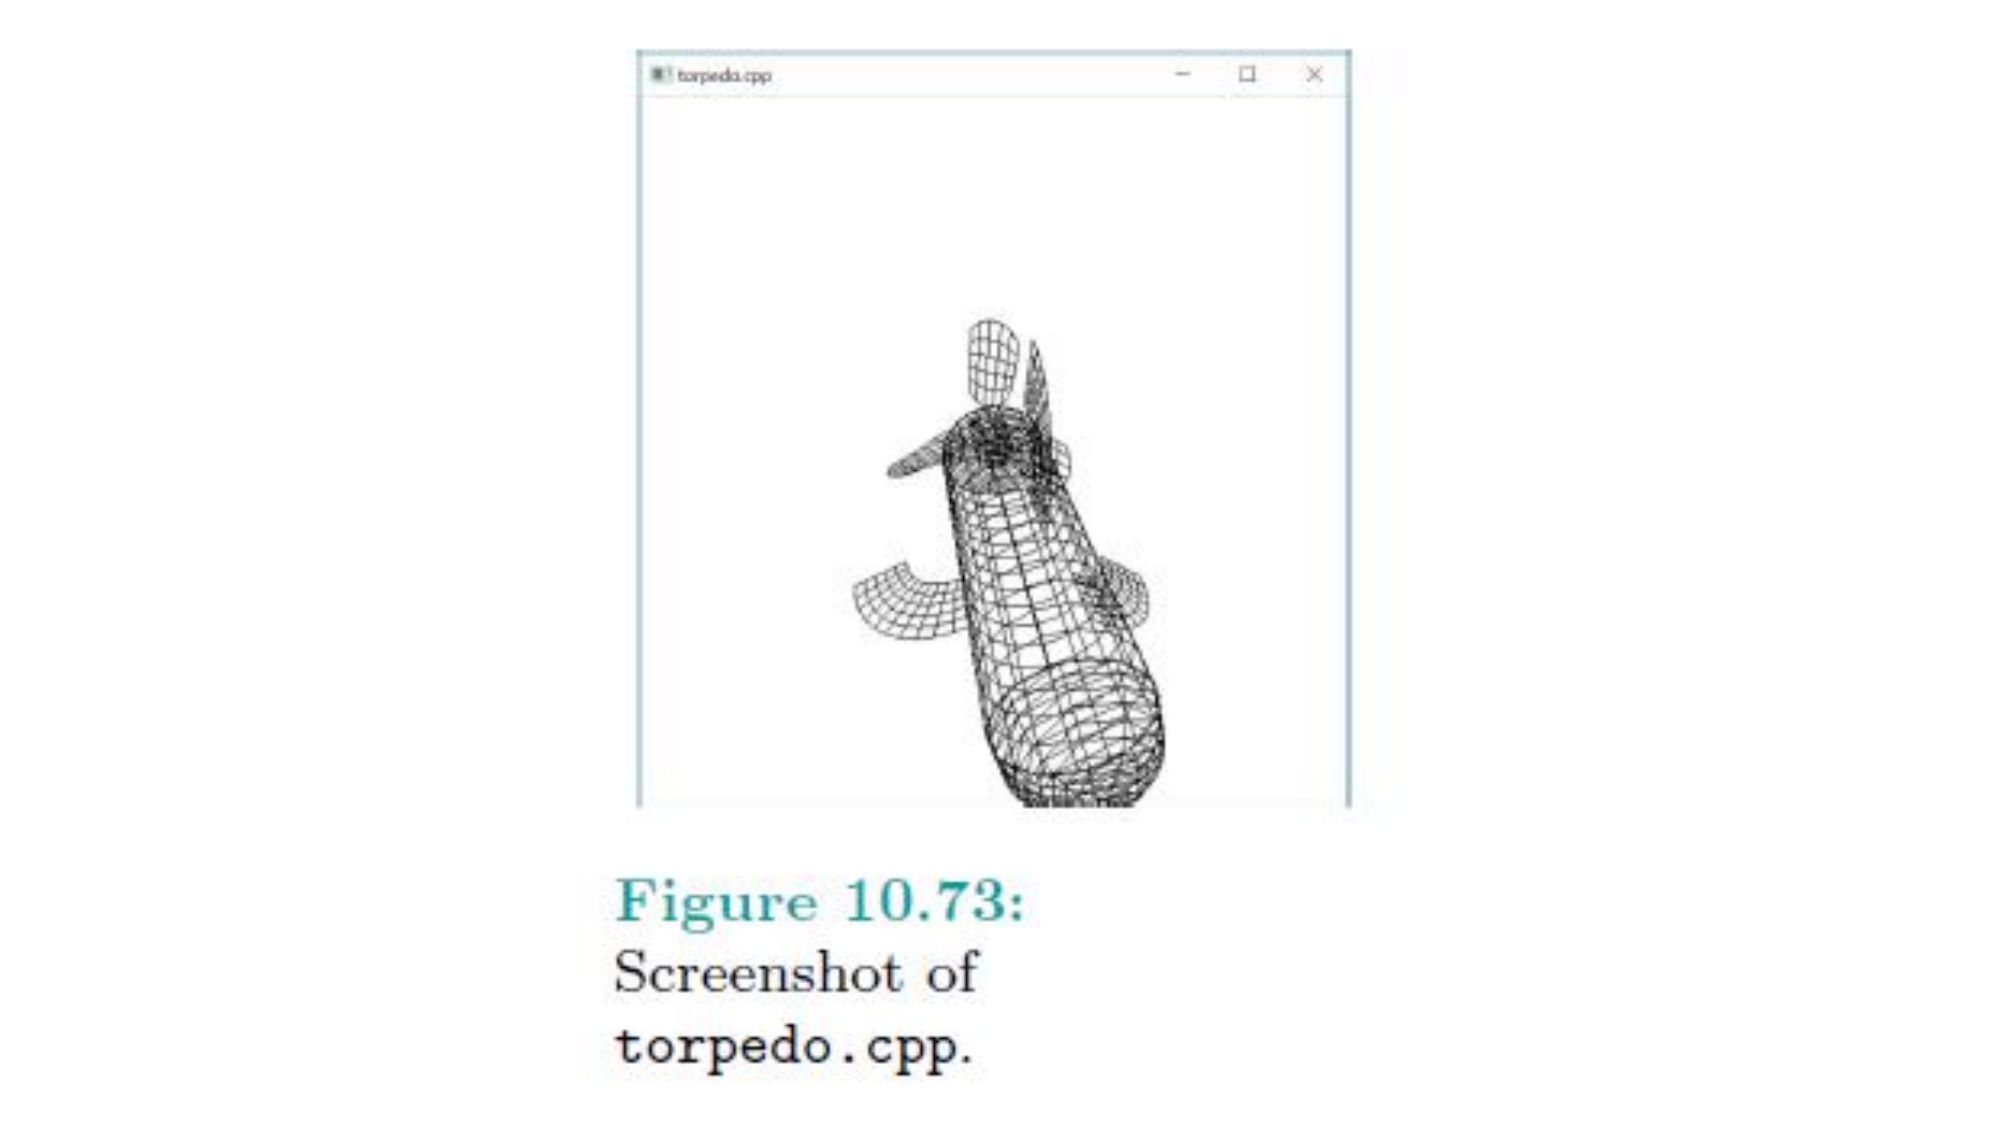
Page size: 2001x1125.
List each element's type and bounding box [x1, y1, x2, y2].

picture [575, 0, 1424, 1125]
